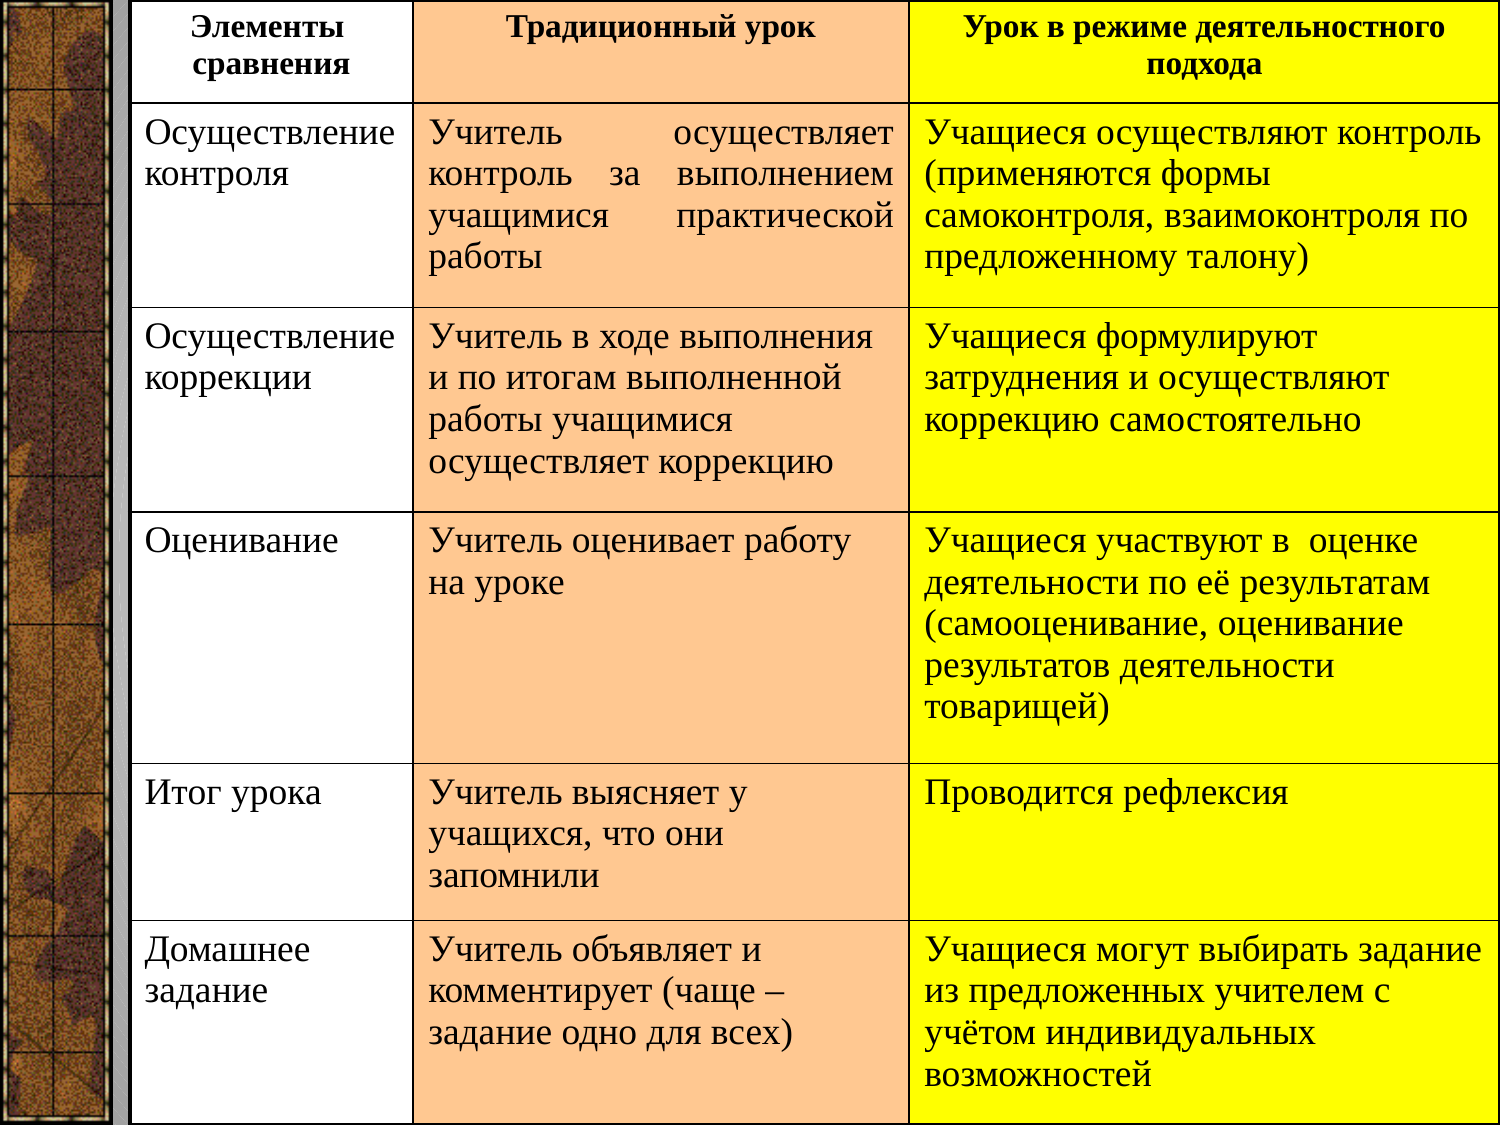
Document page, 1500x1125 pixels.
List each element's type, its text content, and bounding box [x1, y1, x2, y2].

table_header Элементы сравнения [132, 2, 412, 102]
table_cell Учащиеся могут выбирать задание из предложенных учителем с учётом индивидуальных возможностей [910, 921, 1498, 1123]
table_cell Учитель выясняет у учащихся, что они запомнили [414, 764, 908, 920]
table_header Урок в режиме деятельностного подхода [910, 2, 1498, 102]
table_cell Осуществление контроля [132, 104, 412, 307]
table_cell Учитель осуществляет контроль за выполнением учащимися практической работы [414, 104, 908, 307]
table_cell Учитель оценивает работу на уроке [414, 513, 908, 763]
table_cell Учитель объявляет и комментирует (чаще – задание одно для всех) [414, 921, 908, 1123]
table_cell Проводится рефлексия [910, 764, 1498, 920]
picture [0, 0, 113, 1125]
table_cell Итог урока [132, 764, 412, 920]
table_cell Учитель в ходе выполнения и по итогам выполненной работы учащимися осуществляет коррекцию [414, 308, 908, 511]
table_header Традиционный урок [414, 2, 908, 102]
table_cell Учащиеся осуществляют контроль (применяются формы самоконтроля, взаимоконтроля по предложенному талону) [910, 104, 1498, 307]
table_cell Учащиеся формулируют затруднения и осуществляют коррекцию самостоятельно [910, 308, 1498, 511]
table_cell Оценивание [132, 513, 412, 763]
table_cell Осуществление коррекции [132, 308, 412, 511]
table_cell Домашнее задание [132, 921, 412, 1123]
table_cell Учащиеся участвуют в оценке деятельности по её результатам (самооценивание, оценивание результатов деятельности товарищей) [910, 513, 1498, 763]
